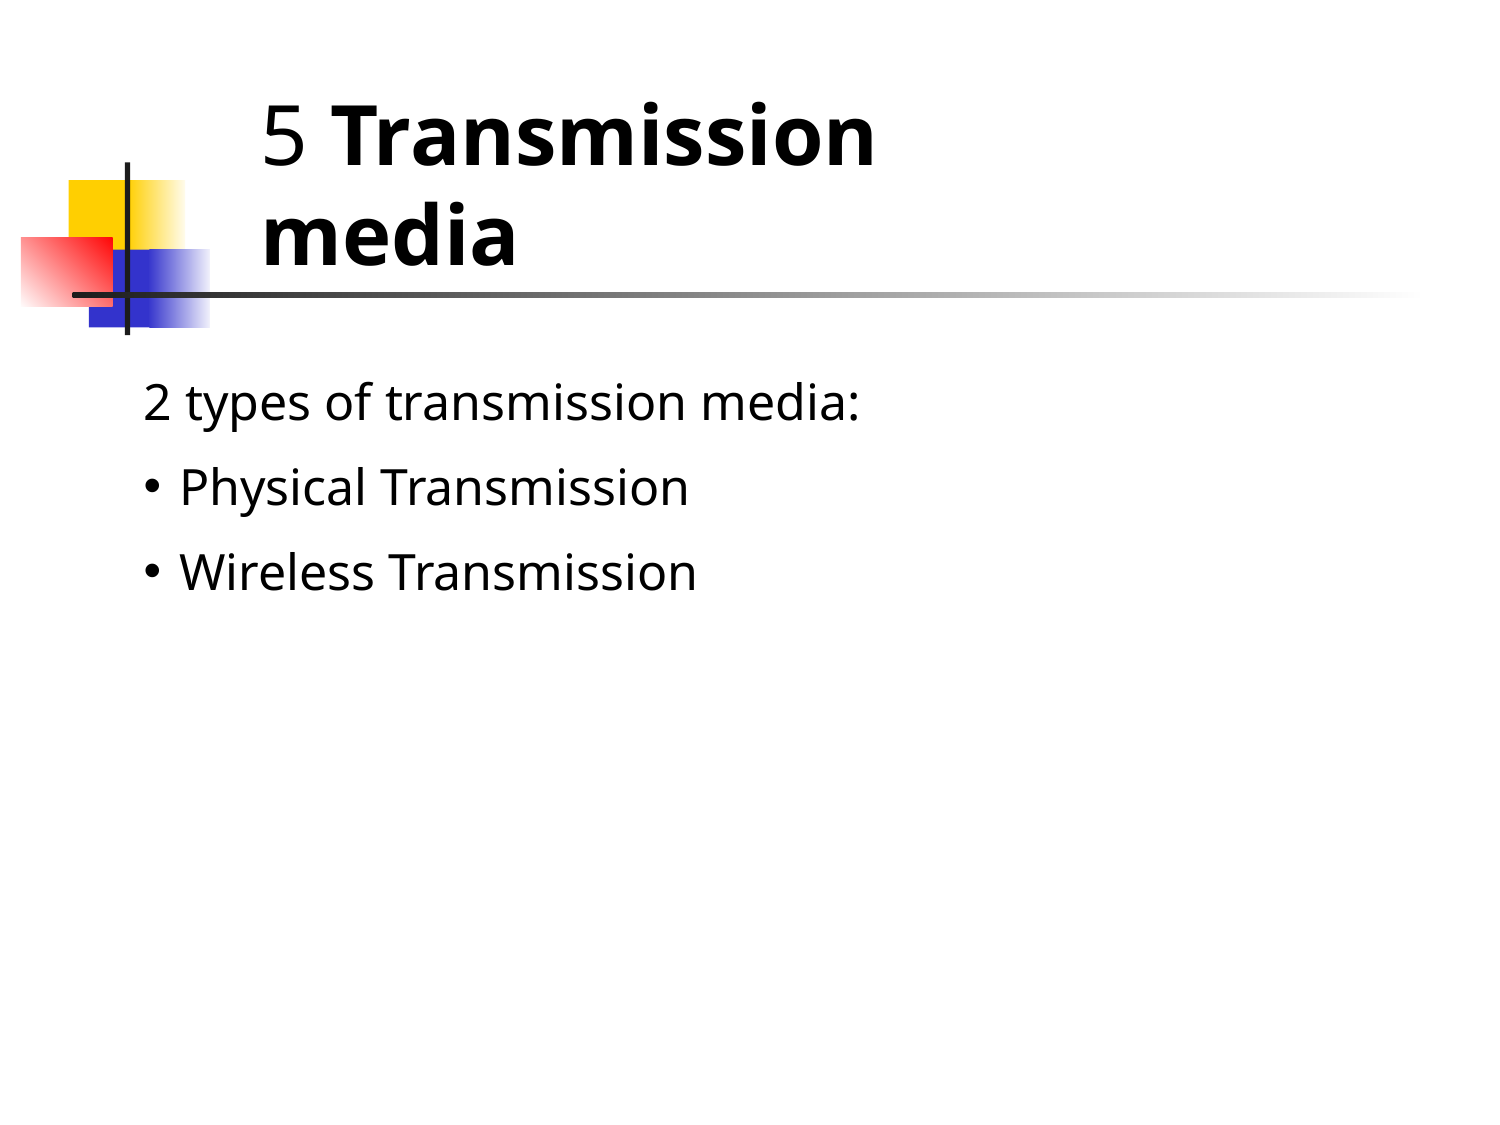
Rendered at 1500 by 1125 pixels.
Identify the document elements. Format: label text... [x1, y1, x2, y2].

text_box 5 Transmission media [246, 74, 1161, 363]
text_box 2 types of transmission media: Physical Transmission Wireless Transmission [128, 363, 1379, 608]
